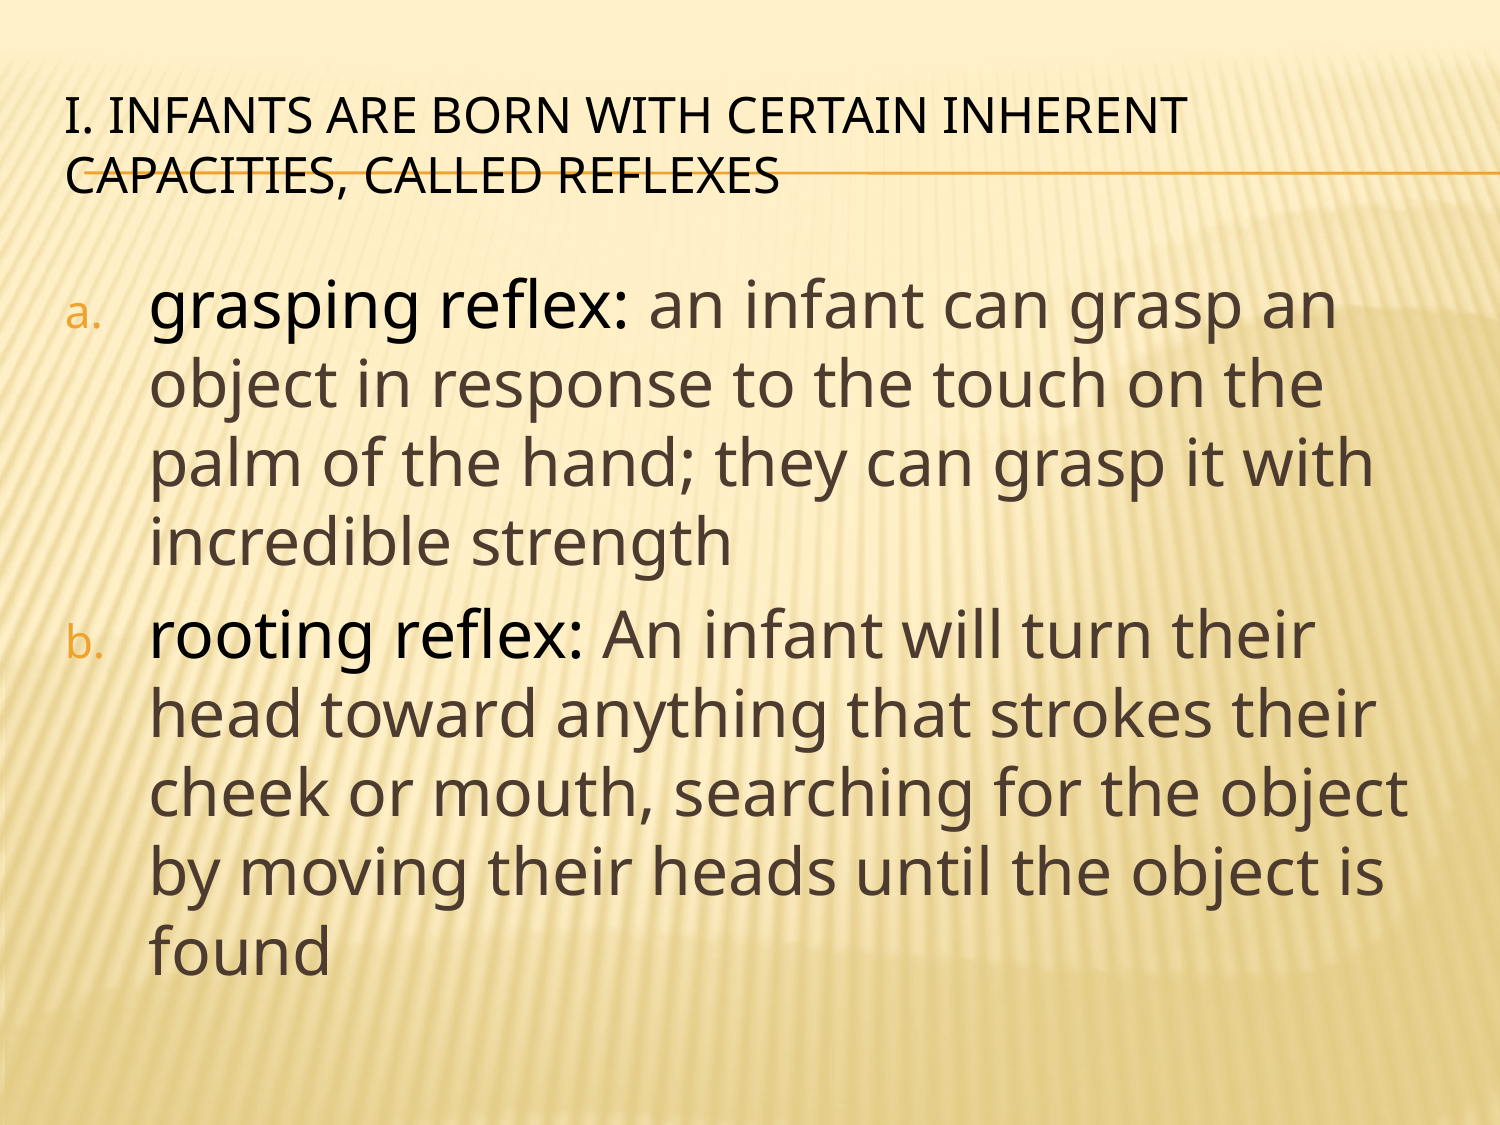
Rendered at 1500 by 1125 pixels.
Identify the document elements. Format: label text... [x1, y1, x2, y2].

list grasping reflex: an infant can grasp an object in response to the touch on the palm of the hand; they can grasp it with incredible strength rooting reflex: An infant will turn their head toward anything that strokes their cheek or mouth, searching for the object by moving their heads until the object is found [50, 254, 1475, 998]
title I. Infants are born with certain inherent capacities, called reflexes [50, 75, 1475, 213]
